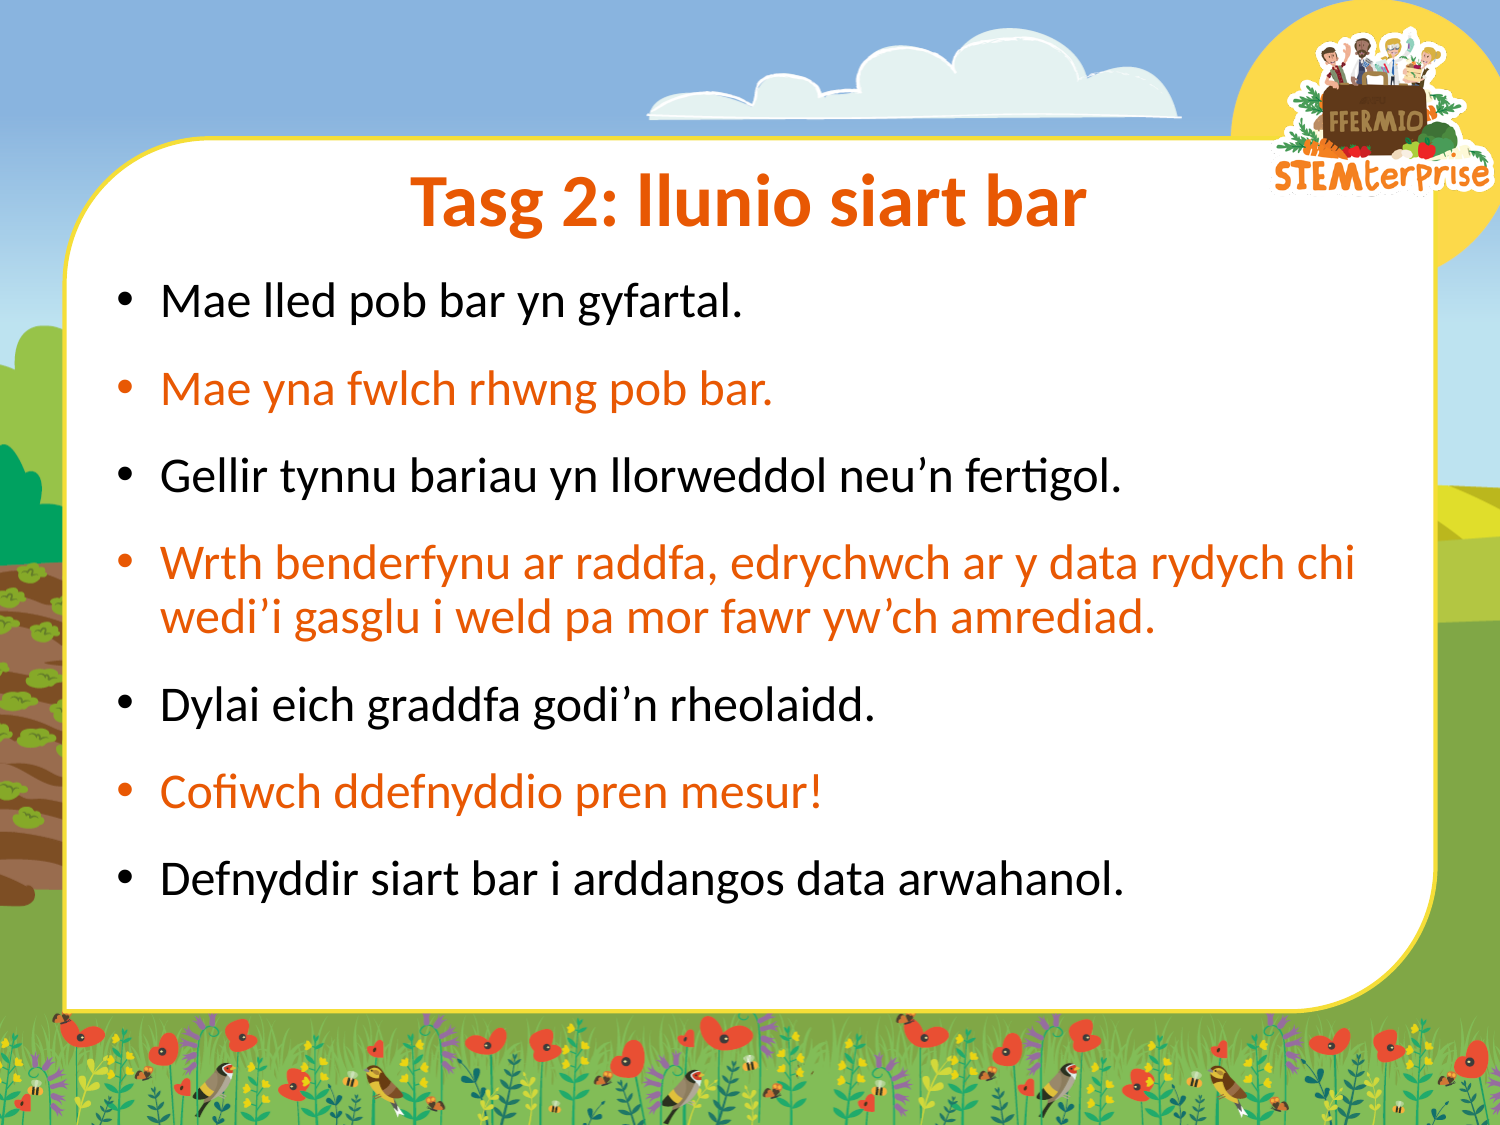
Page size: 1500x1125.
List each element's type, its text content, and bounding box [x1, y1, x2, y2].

title Tasg 2: llunio siart bar [218, 137, 1282, 256]
list Mae lled pob bar yn gyfartal. Mae yna fwlch rhwng pob bar. Gellir tynnu bariau yn llorweddol neu’n fertigol. Wrth benderfynu ar raddfa, edrychwch ar y data rydych chi wedi’i gasglu i weld pa mor fawr yw’ch amrediad. Dylai eich graddfa godi’n rheolaidd. Cofiwch ddefnyddio pren mesur! Defnyddir siart bar i arddangos data arwahanol. [100, 267, 1400, 965]
picture [0, 0, 1500, 1125]
